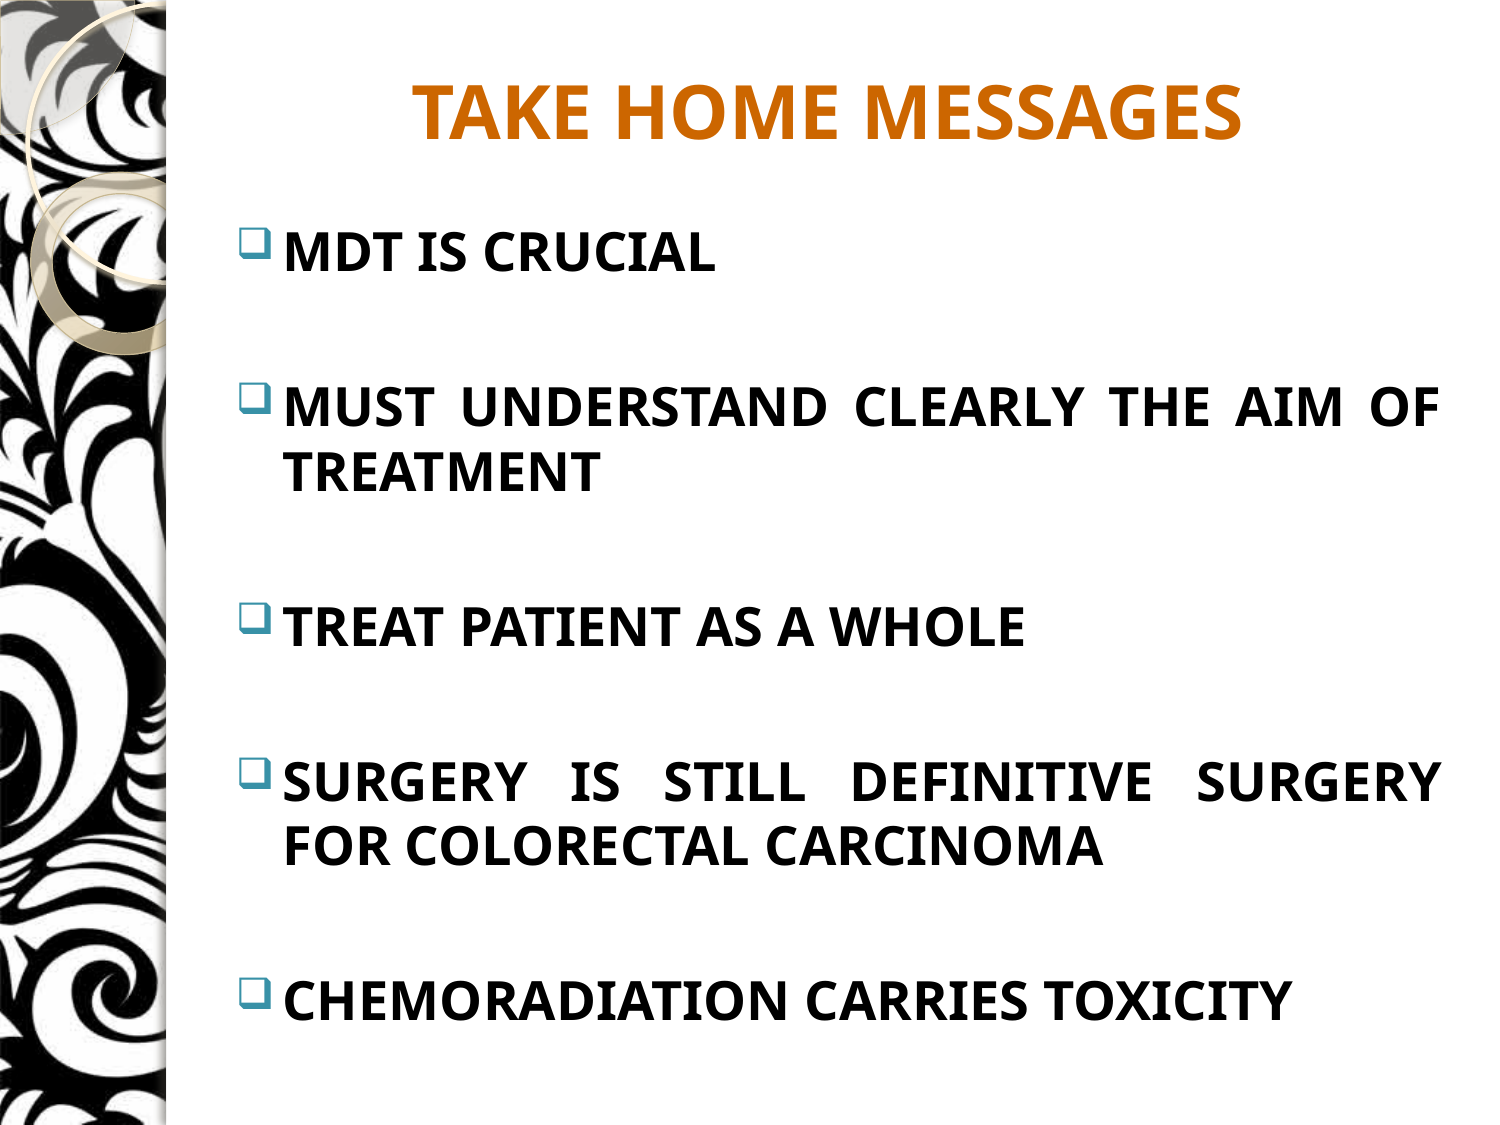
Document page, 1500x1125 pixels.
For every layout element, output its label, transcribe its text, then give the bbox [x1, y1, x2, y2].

picture [32, 13, 160, 207]
picture [53, 241, 160, 332]
title TAKE HOME MESSAGES [212, 15, 1443, 203]
picture [136, 0, 164, 4]
list MDT IS CRUCIAL MUST UNDERSTAND CLEARLY THE AIM OF TREATMENT TREAT PATIENT AS A WHOLE SURGERY IS STILL DEFINITIVE SURGERY FOR COLORECTAL CARCINOMA CHEMORADIATION CARRIES TOXICITY [207, 209, 1459, 1070]
picture [0, 134, 166, 1125]
picture [62, 195, 160, 280]
